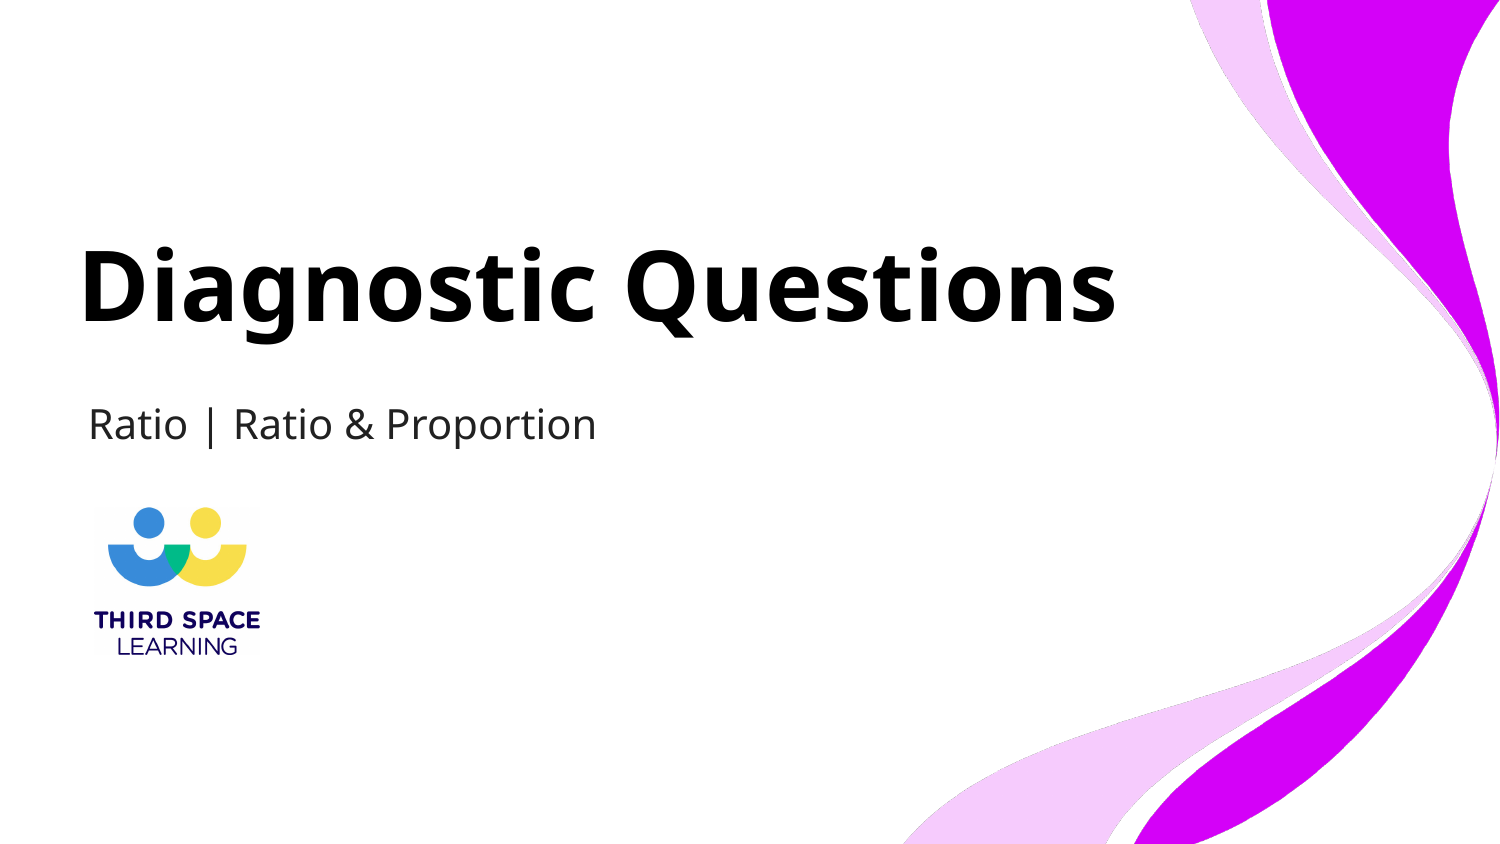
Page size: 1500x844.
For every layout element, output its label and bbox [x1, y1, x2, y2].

picture [903, 0, 1500, 844]
picture [94, 507, 260, 655]
